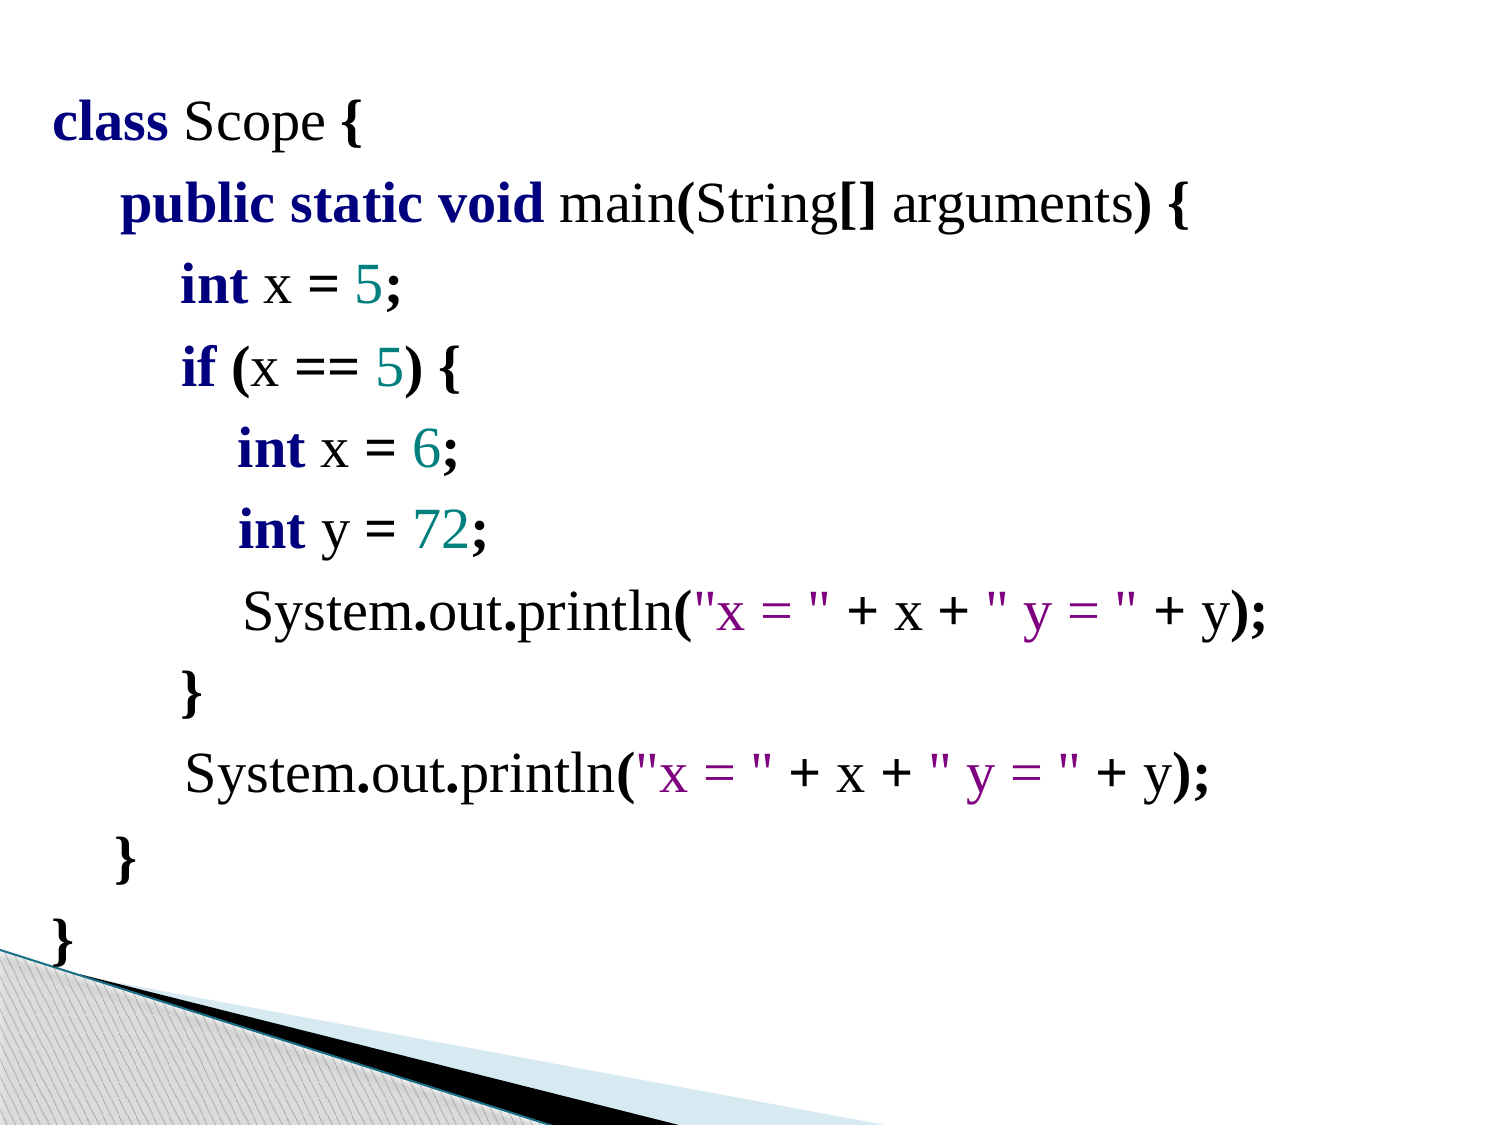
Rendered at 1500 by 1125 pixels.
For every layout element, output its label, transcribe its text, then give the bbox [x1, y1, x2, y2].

text_box } [179, 670, 204, 731]
text_box System.out.println("x = " + x + " y = " + y); [185, 751, 1212, 811]
text_box public static void main(String[] arguments) { [120, 182, 1192, 242]
text_box int y = 72; [238, 507, 505, 567]
text_box System.out.println("x = " + x + " y = " + y); [242, 590, 1284, 650]
text_box int x = 5; [180, 262, 404, 322]
text_box } } [51, 836, 139, 978]
text_box if (x == 5) { [181, 345, 462, 405]
text_box int x = 6; [237, 426, 476, 486]
text_box class Scope { [52, 99, 364, 159]
